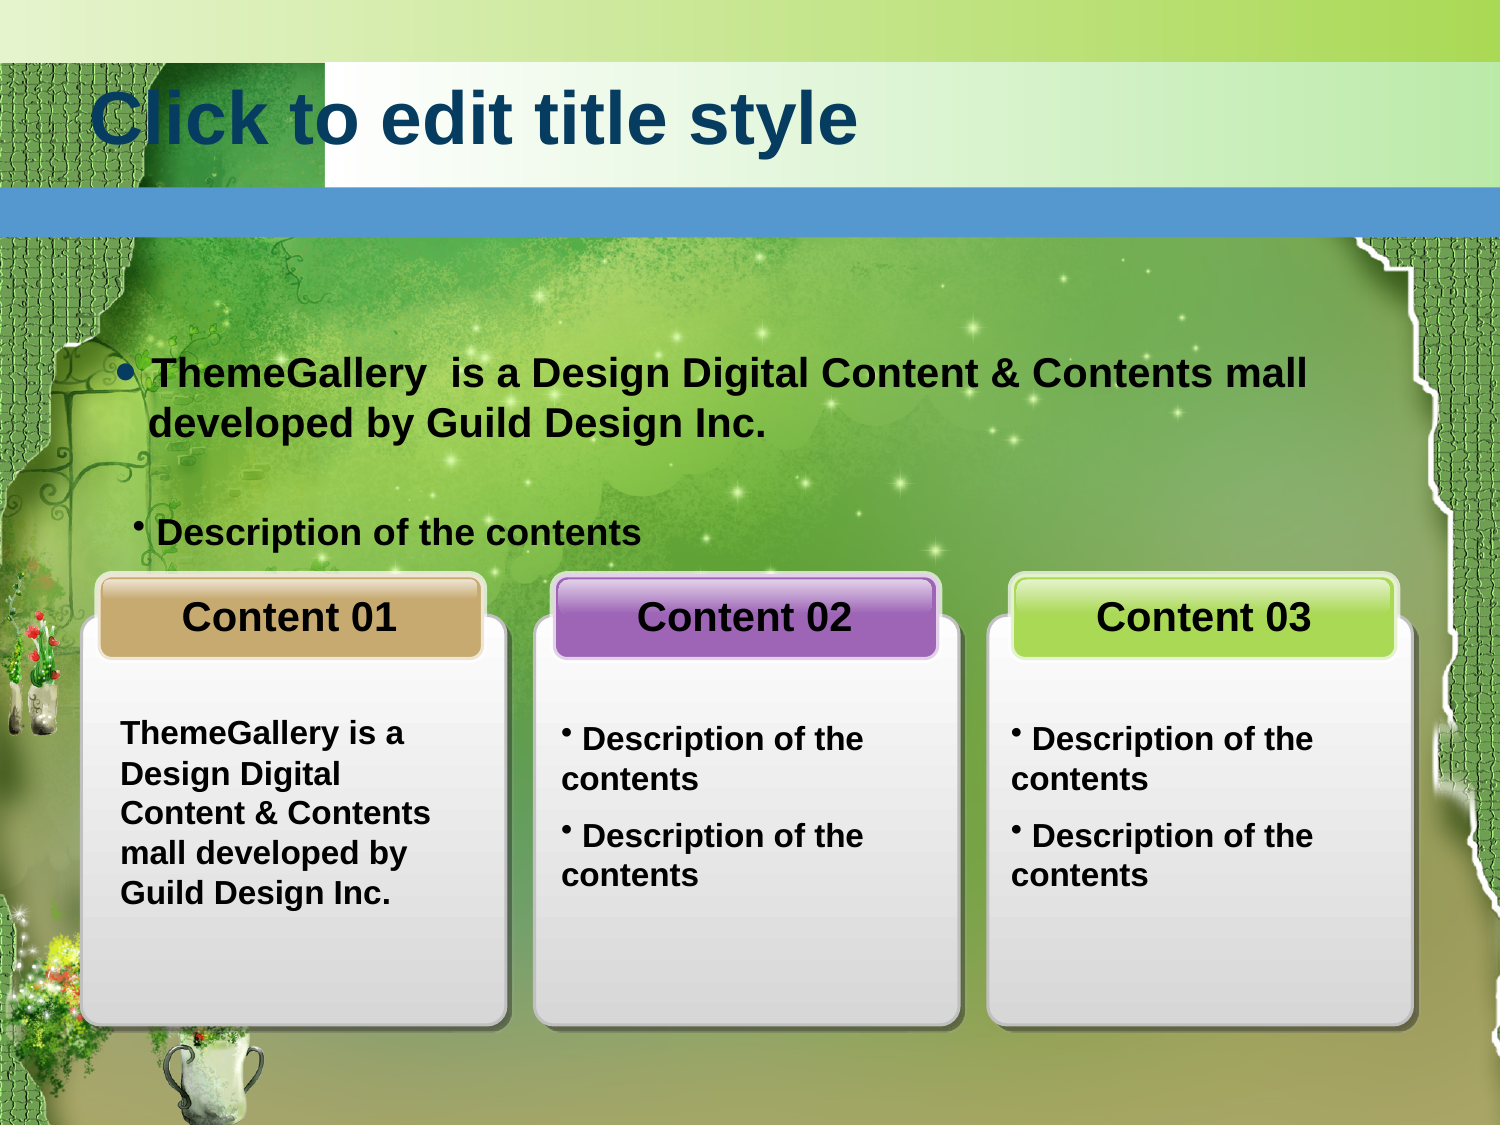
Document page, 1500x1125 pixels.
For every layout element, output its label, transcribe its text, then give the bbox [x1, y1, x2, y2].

text_box [434, 0, 438, 62]
text_box [987, 615, 1413, 1025]
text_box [552, 573, 940, 661]
picture [0, 238, 1500, 1125]
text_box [1010, 573, 1398, 661]
text_box [534, 615, 960, 1025]
text_box Description of the contents [117, 500, 760, 561]
picture [0, 62, 325, 187]
text_box ThemeGallery is a Design Digital Content & Contents mall developed by Guild Design Inc. [98, 337, 1371, 453]
text_box [81, 615, 506, 1025]
text_box ThemeGallery is a Design Digital Content & Contents mall developed by Guild Design Inc. [105, 704, 477, 919]
text_box [97, 574, 485, 661]
text_box Description of the contents Description of the contents [546, 709, 958, 901]
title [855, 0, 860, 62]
text_box Description of the contents Description of the contents [996, 709, 1408, 901]
title Click to edit title style [75, 62, 1425, 185]
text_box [633, 0, 637, 62]
text_box [103, 579, 477, 600]
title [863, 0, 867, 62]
text_box Content 01 [166, 582, 413, 648]
